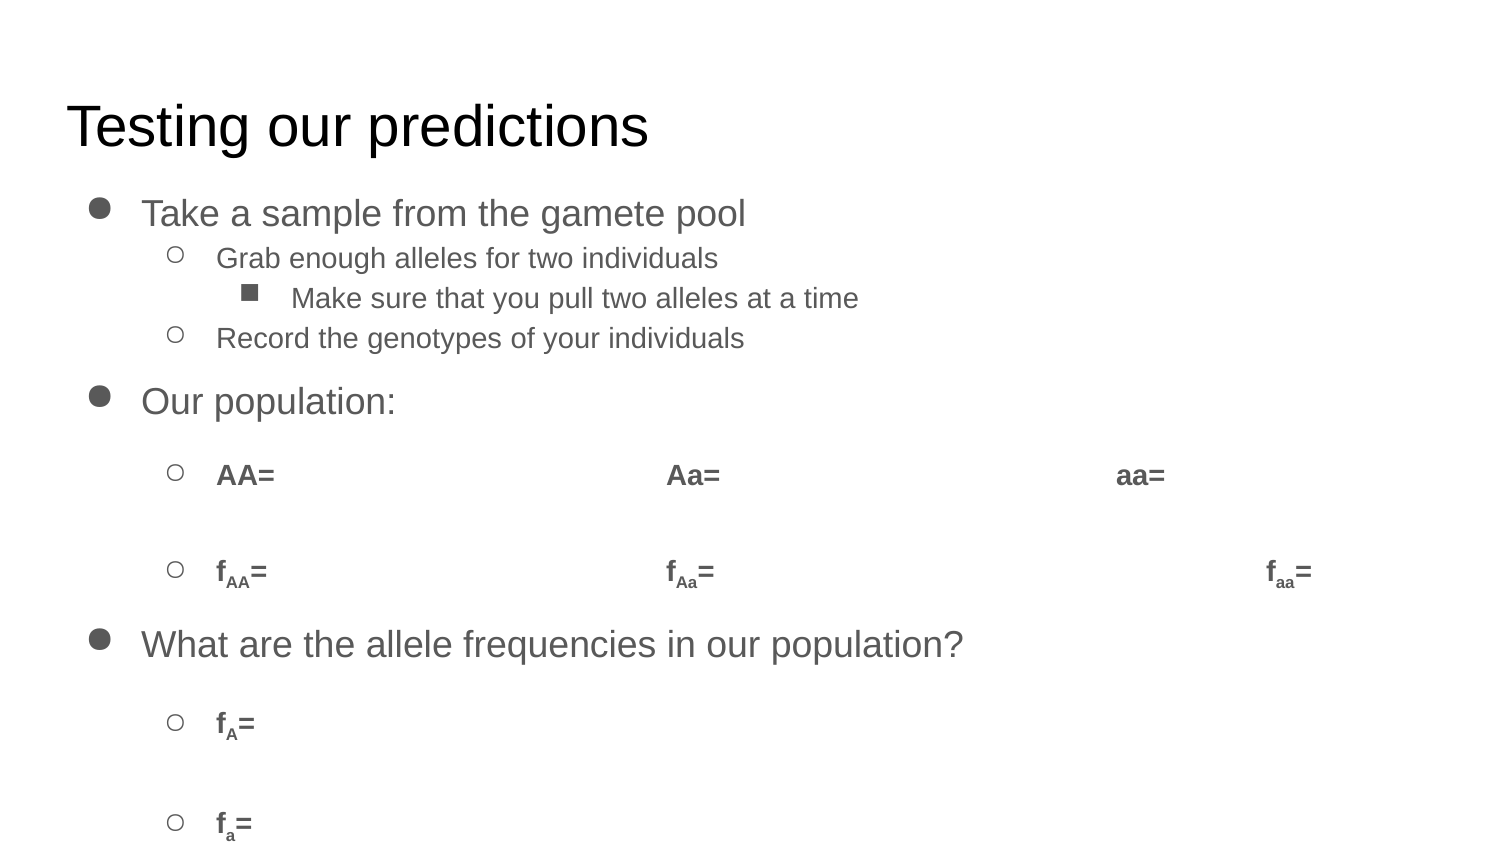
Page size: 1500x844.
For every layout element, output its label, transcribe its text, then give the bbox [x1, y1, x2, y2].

list Take a sample from the gamete pool Grab enough alleles for two individuals Make sure that you pull two alleles at a time Record the genotypes of your individuals Our population: AA= Aa= aa= fAA= fAa= faa= What are the allele frequencies in our population? fA= fa= [51, 166, 1449, 728]
title Testing our predictions [51, 72, 1449, 166]
